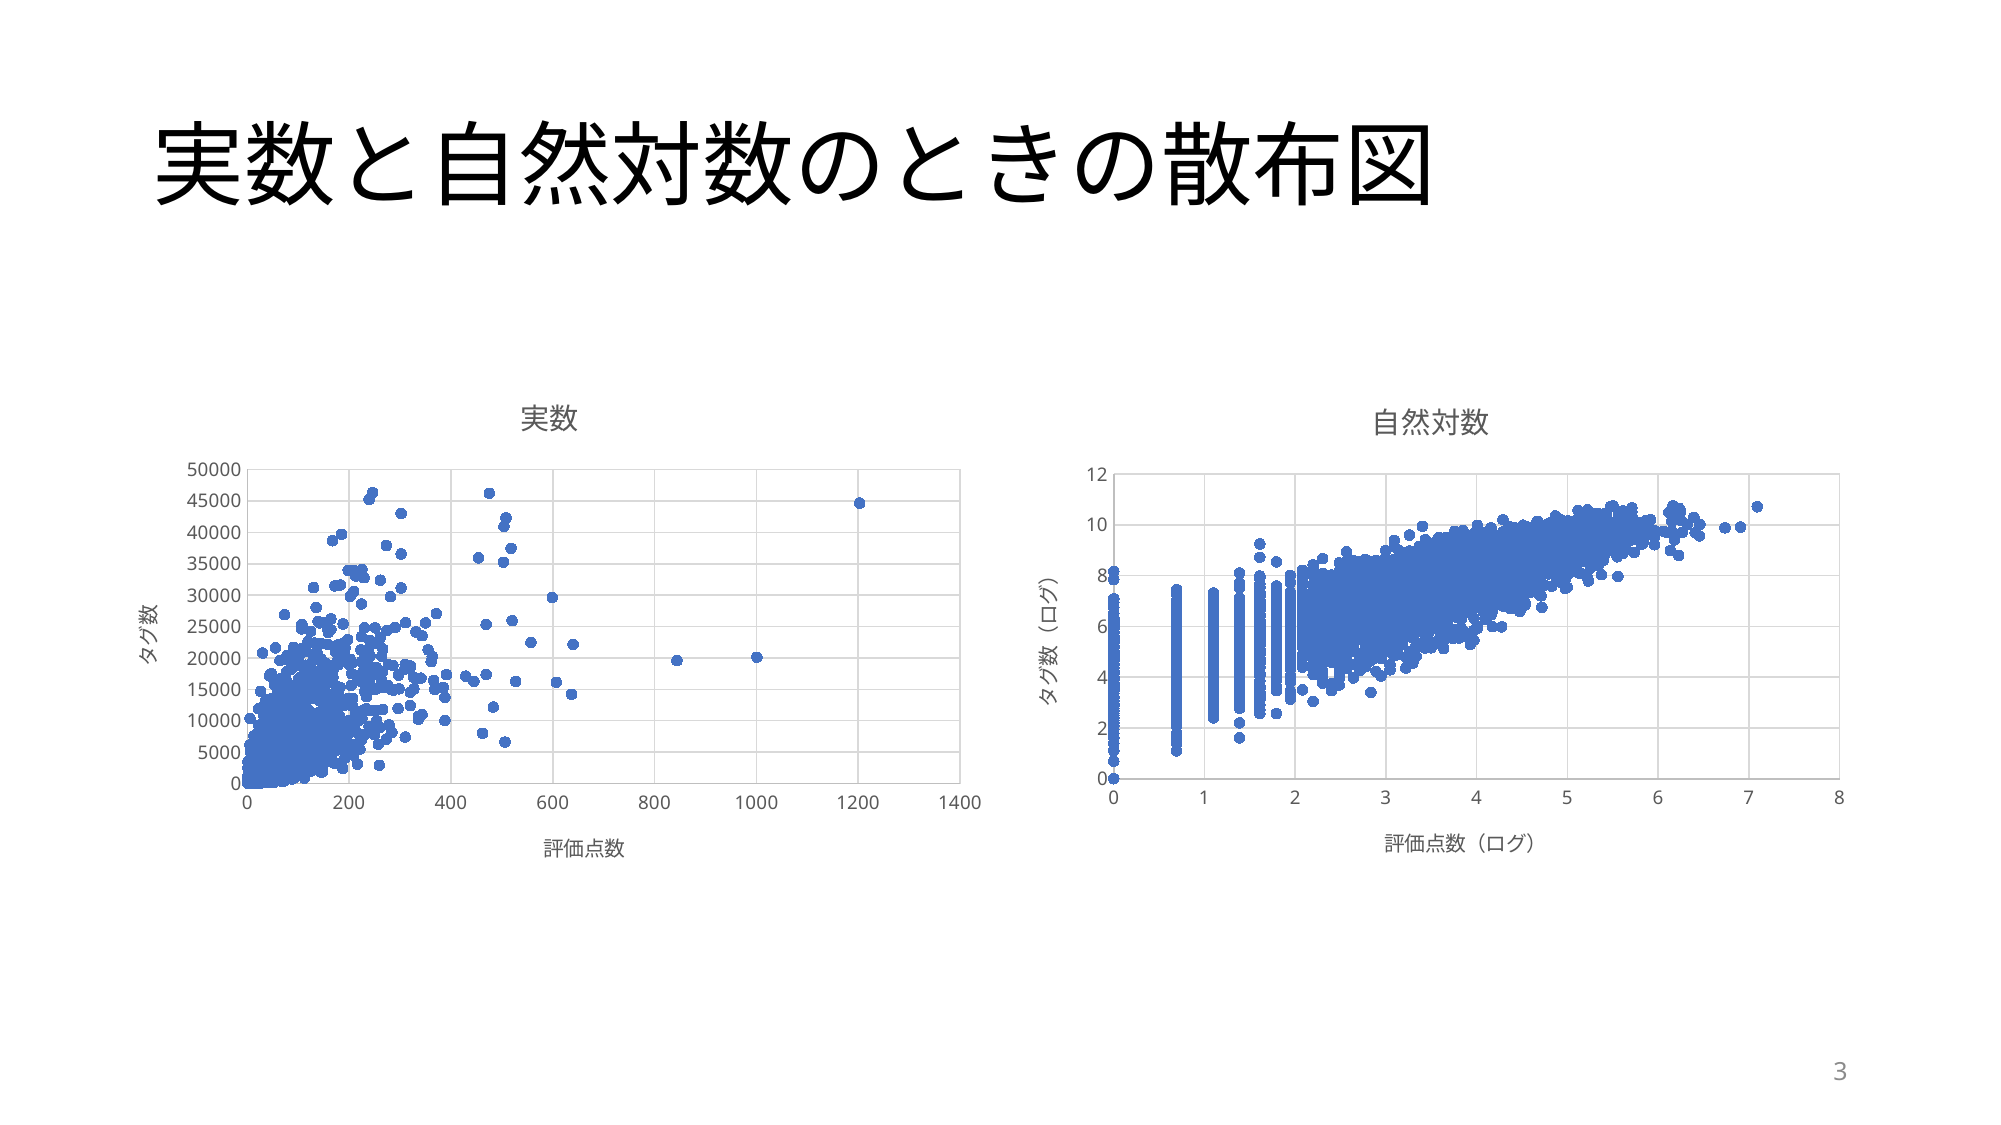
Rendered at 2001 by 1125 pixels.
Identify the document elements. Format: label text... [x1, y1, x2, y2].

title 実数と自然対数のときの散布図 [137, 59, 1863, 278]
chart [99, 367, 1863, 894]
slide_number 3 [1412, 1042, 1863, 1103]
